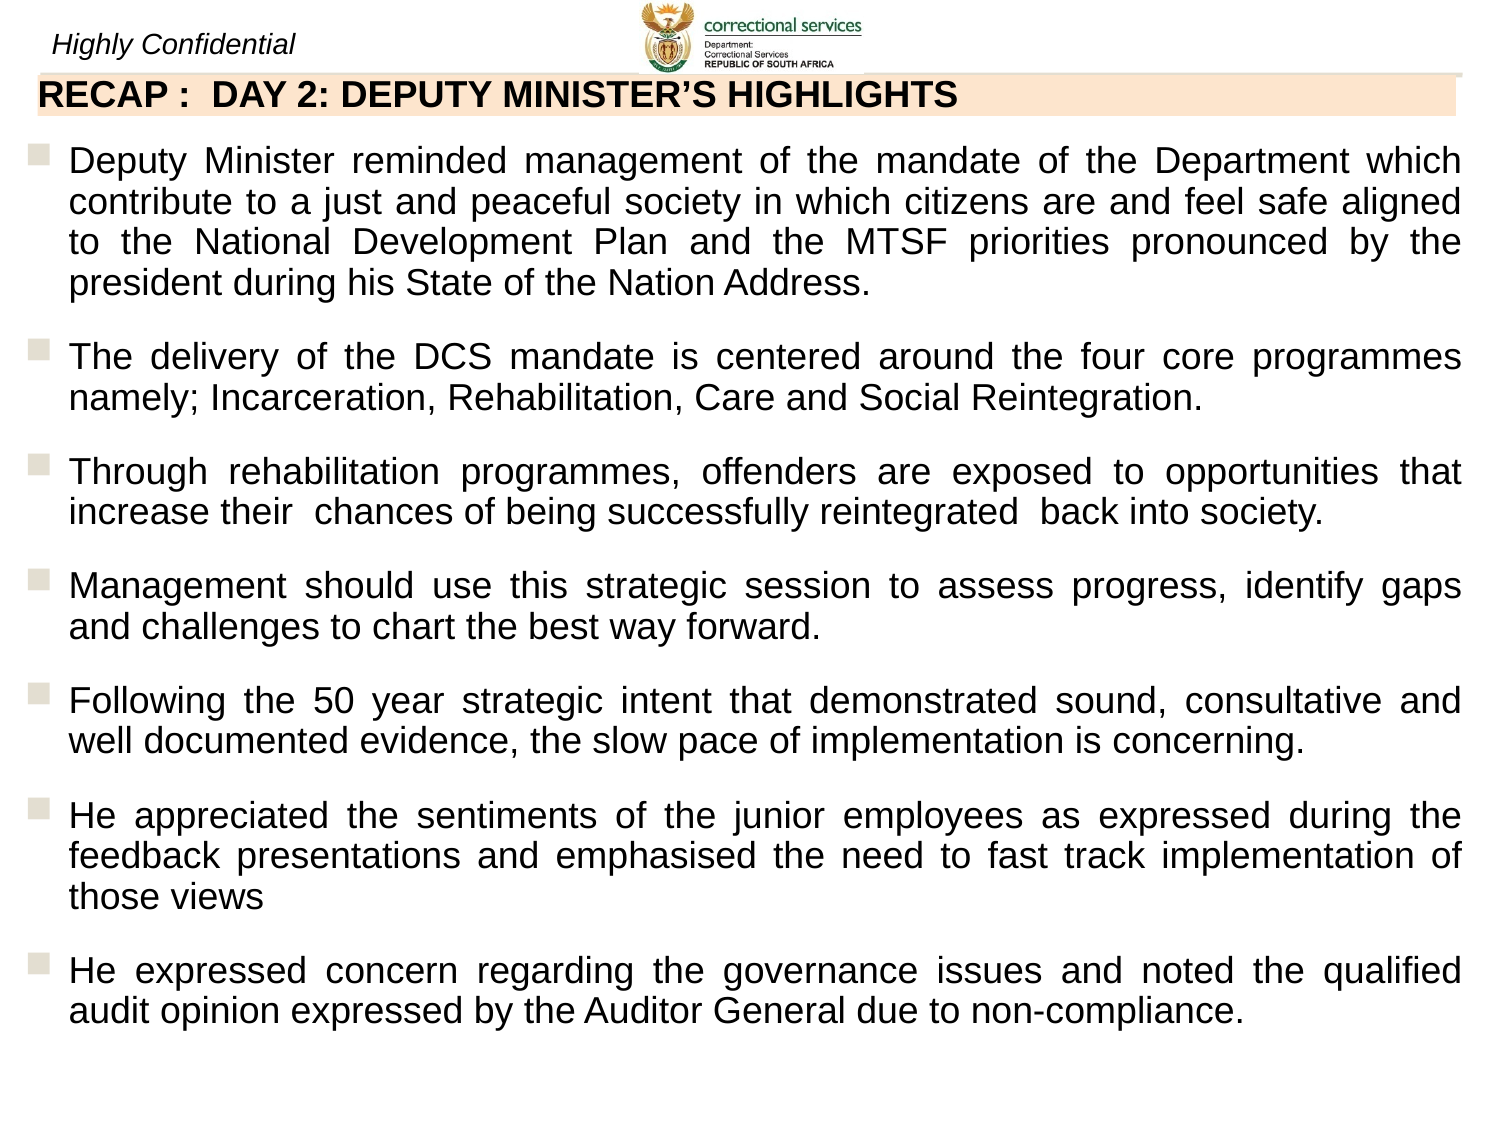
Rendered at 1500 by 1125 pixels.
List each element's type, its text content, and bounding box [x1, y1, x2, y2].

title RECAP : DAY 2: DEPUTY MINISTER’S HIGHLIGHTS [36, 74, 1457, 117]
picture [639, 0, 864, 74]
list Deputy Minister reminded management of the mandate of the Department which contribute to a just and peaceful society in which citizens are and feel safe aligned to the National Development Plan and the MTSF priorities pronounced by the president during his State of the Nation Address. The delivery of the DCS mandate is centered around the four core programmes namely; Incarceration, Rehabilitation, Care and Social Reintegration. Through rehabilitation programmes, offenders are exposed to opportunities that increase their chances of being successfully reintegrated back into society. Management should use this strategic session to assess progress, identify gaps and challenges to chart the best way forward. Following the 50 year strategic intent that demonstrated sound, consultative and well documented evidence, the slow pace of implementation is concerning. He appreciated the sentiments of the junior employees as expressed during the feedback presentations and emphasised the need to fast track implementation of those views He expressed concern regarding the governance issues and noted the qualified audit opinion expressed by the Auditor General due to non-compliance. [24, 140, 1463, 1083]
